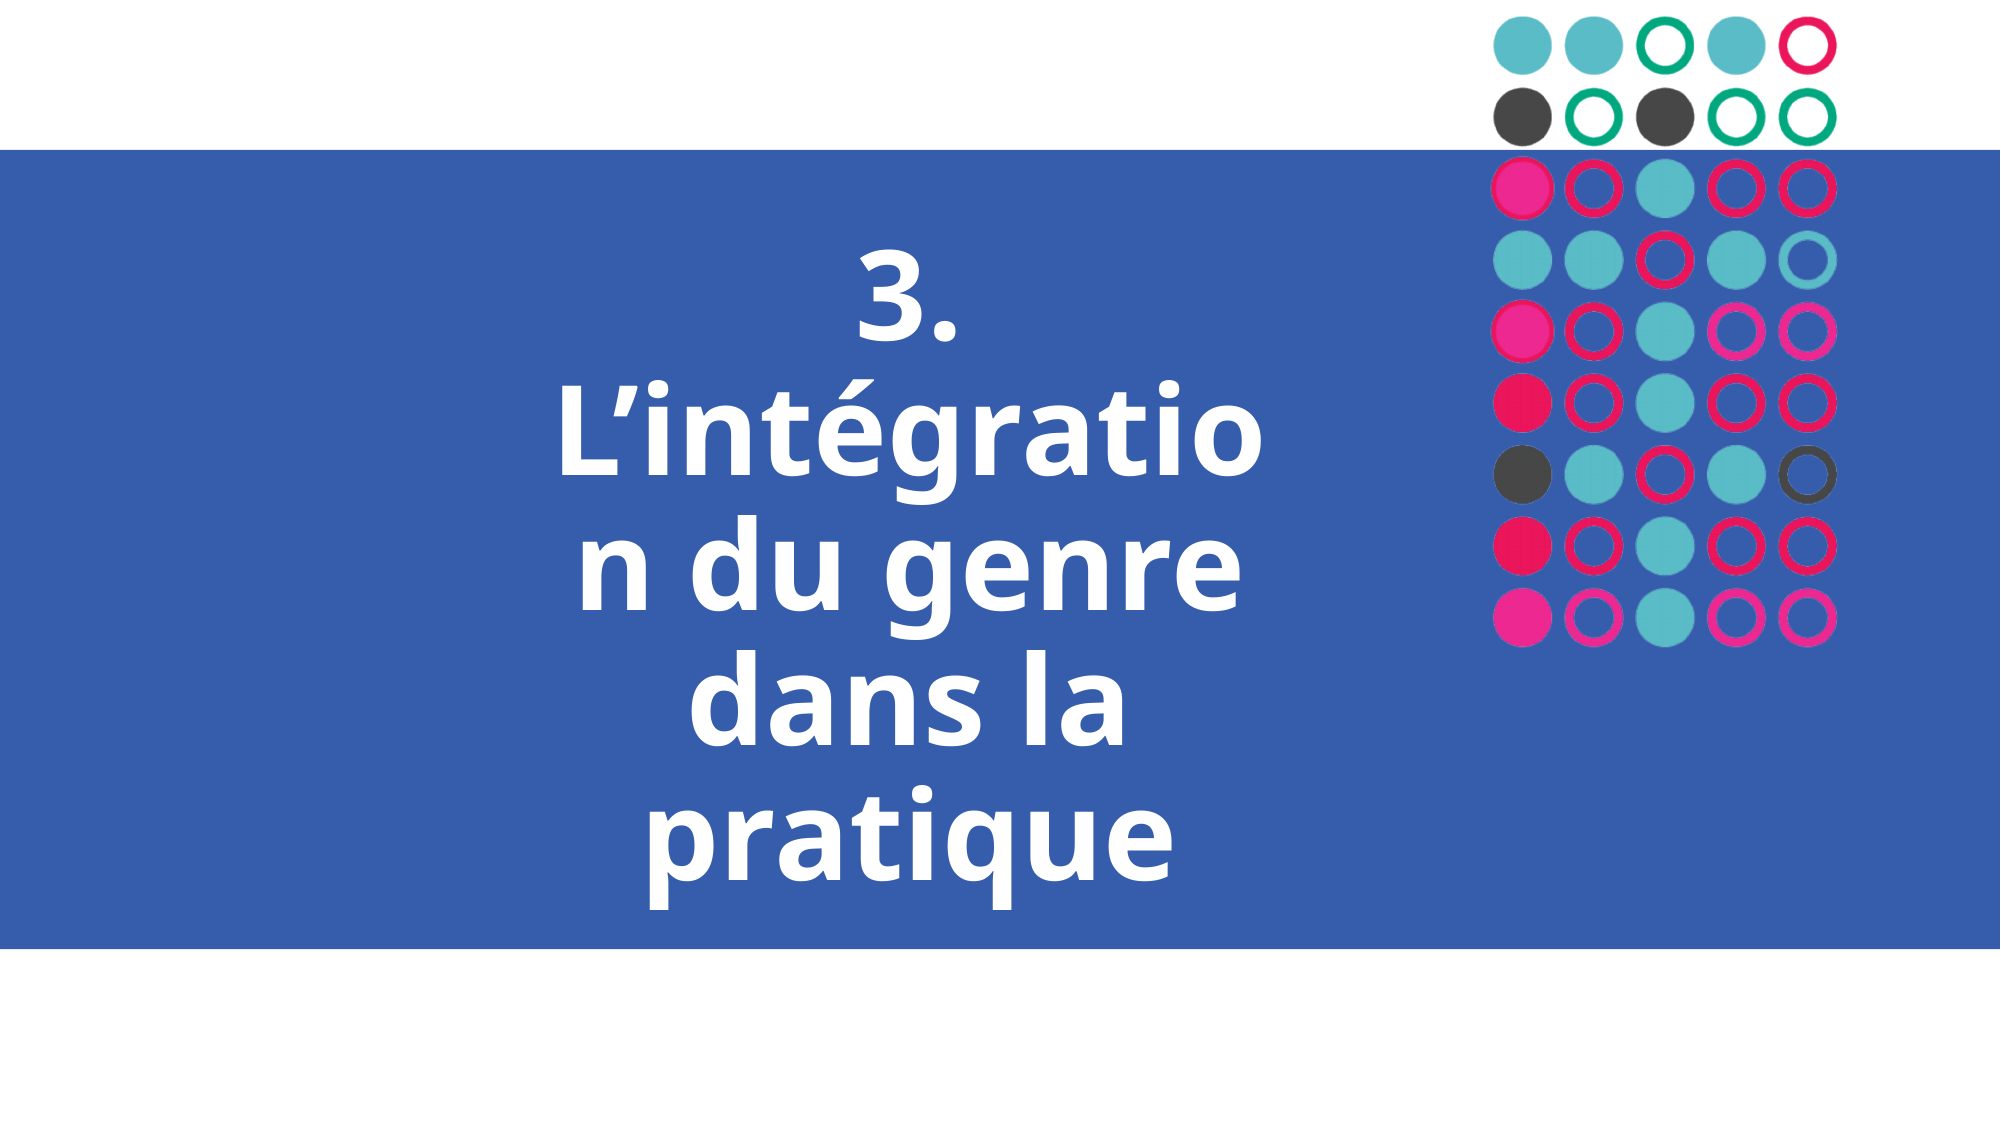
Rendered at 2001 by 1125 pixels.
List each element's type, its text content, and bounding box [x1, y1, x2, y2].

picture [1486, 8, 1840, 655]
title 3. L’intégration du genre dans la pratique [510, 416, 1309, 724]
